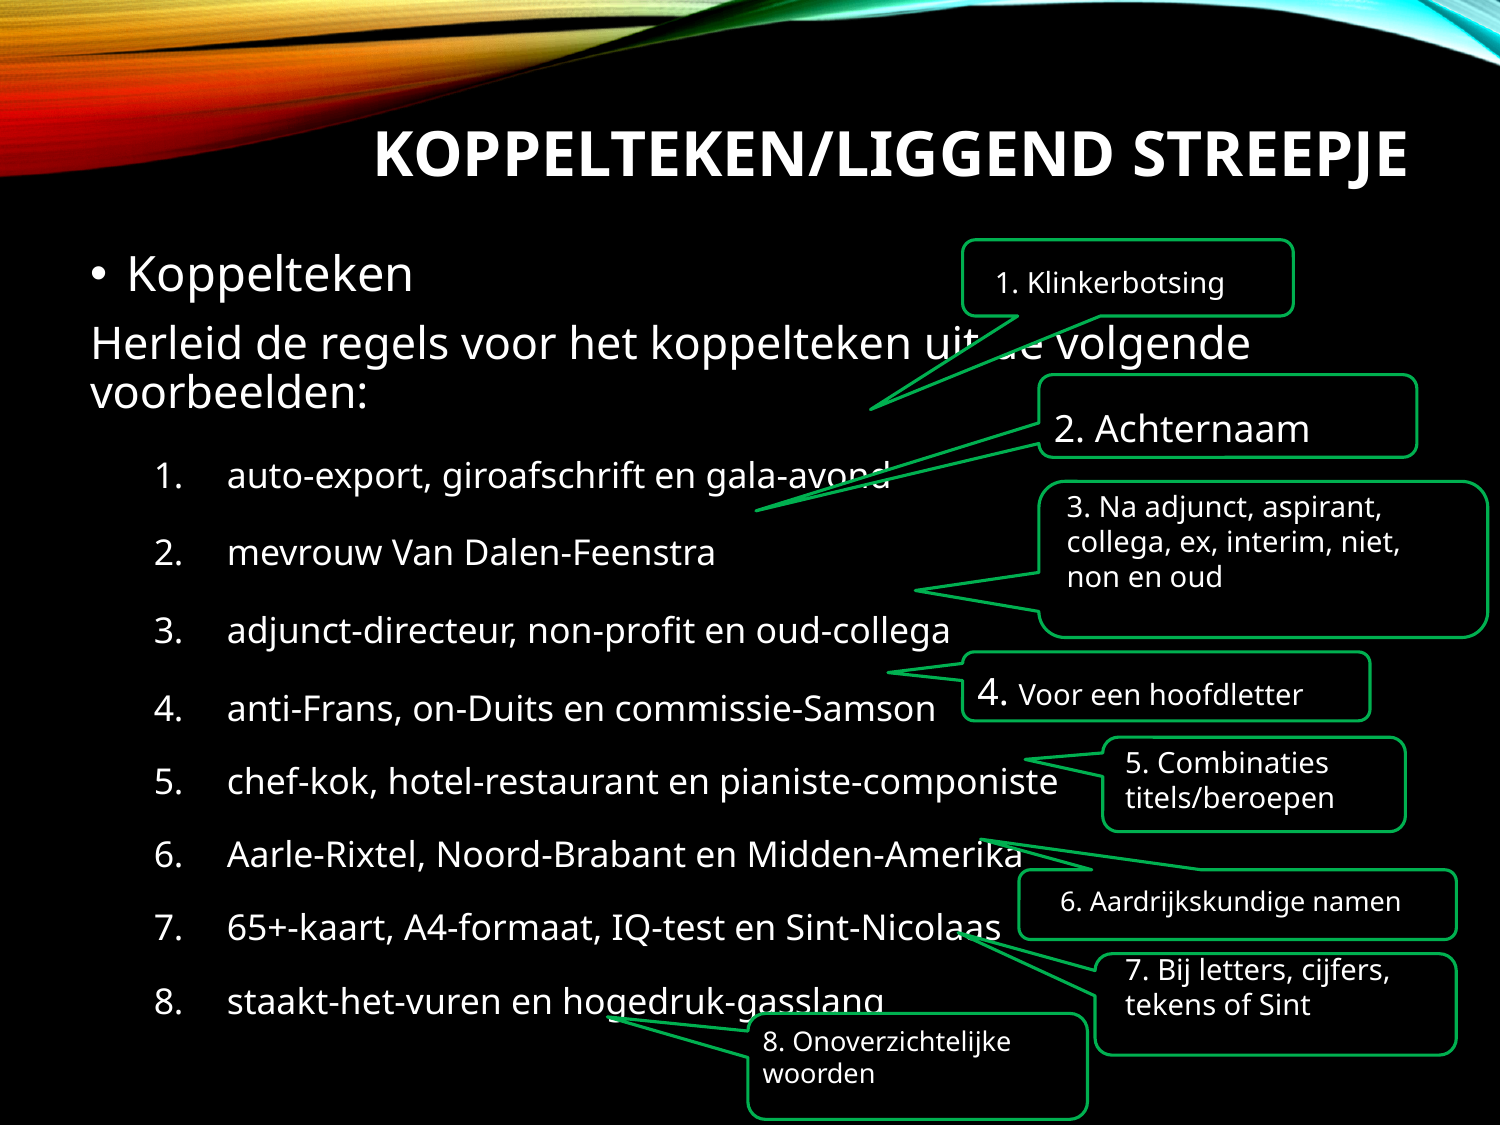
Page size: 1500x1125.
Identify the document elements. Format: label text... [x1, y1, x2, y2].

title KOPPELTEKEN/LIGGEND STREEPJE [75, 62, 1425, 241]
text_box [869, 238, 1295, 411]
text_box 7. Bij letters, cijfers, tekens of Sint [1110, 944, 1453, 1029]
text_box 8. Onoverzichtelijke woorden [747, 1016, 1088, 1097]
text_box [754, 387, 1038, 512]
text_box [957, 931, 1458, 1057]
text_box [1024, 738, 1407, 833]
text_box [754, 1012, 1081, 1016]
text_box [886, 660, 962, 713]
text_box 3. Na adjunct, aspirant, collega, ex, interim, niet, non en oud [1051, 481, 1468, 601]
text_box [1017, 868, 1458, 941]
text_box 6. Aardrijkskundige namen [1045, 860, 1500, 925]
list Koppelteken Herleid de regels voor het koppelteken uit de volgende voorbeelden: auto-export, giroafschrift en gala-avond mevrouw Van Dalen-Feenstra adjunct-directeur, non-profit en oud-collega anti-Frans, on-Duits en commissie-Samson chef-kok, hotel-restaurant en pianiste-componiste Aarle-Rixtel, Noord-Brabant en Midden-Amerika 65+-kaart, A4-formaat, IQ-test en Sint-Nicolaas staakt-het-vuren en hogedruk-gasslang [75, 241, 1425, 1033]
text_box [979, 838, 1139, 860]
text_box 4. Voor een hoofdletter [962, 637, 1370, 720]
text_box 5. Combinaties titels/beroepen [1110, 737, 1398, 822]
text_box [606, 1015, 1089, 1121]
text_box 2. Achternaam [1038, 374, 1417, 458]
picture [0, 0, 1500, 178]
text_box 1. Klinkerbotsing [979, 239, 1288, 307]
text_box [914, 480, 1489, 639]
